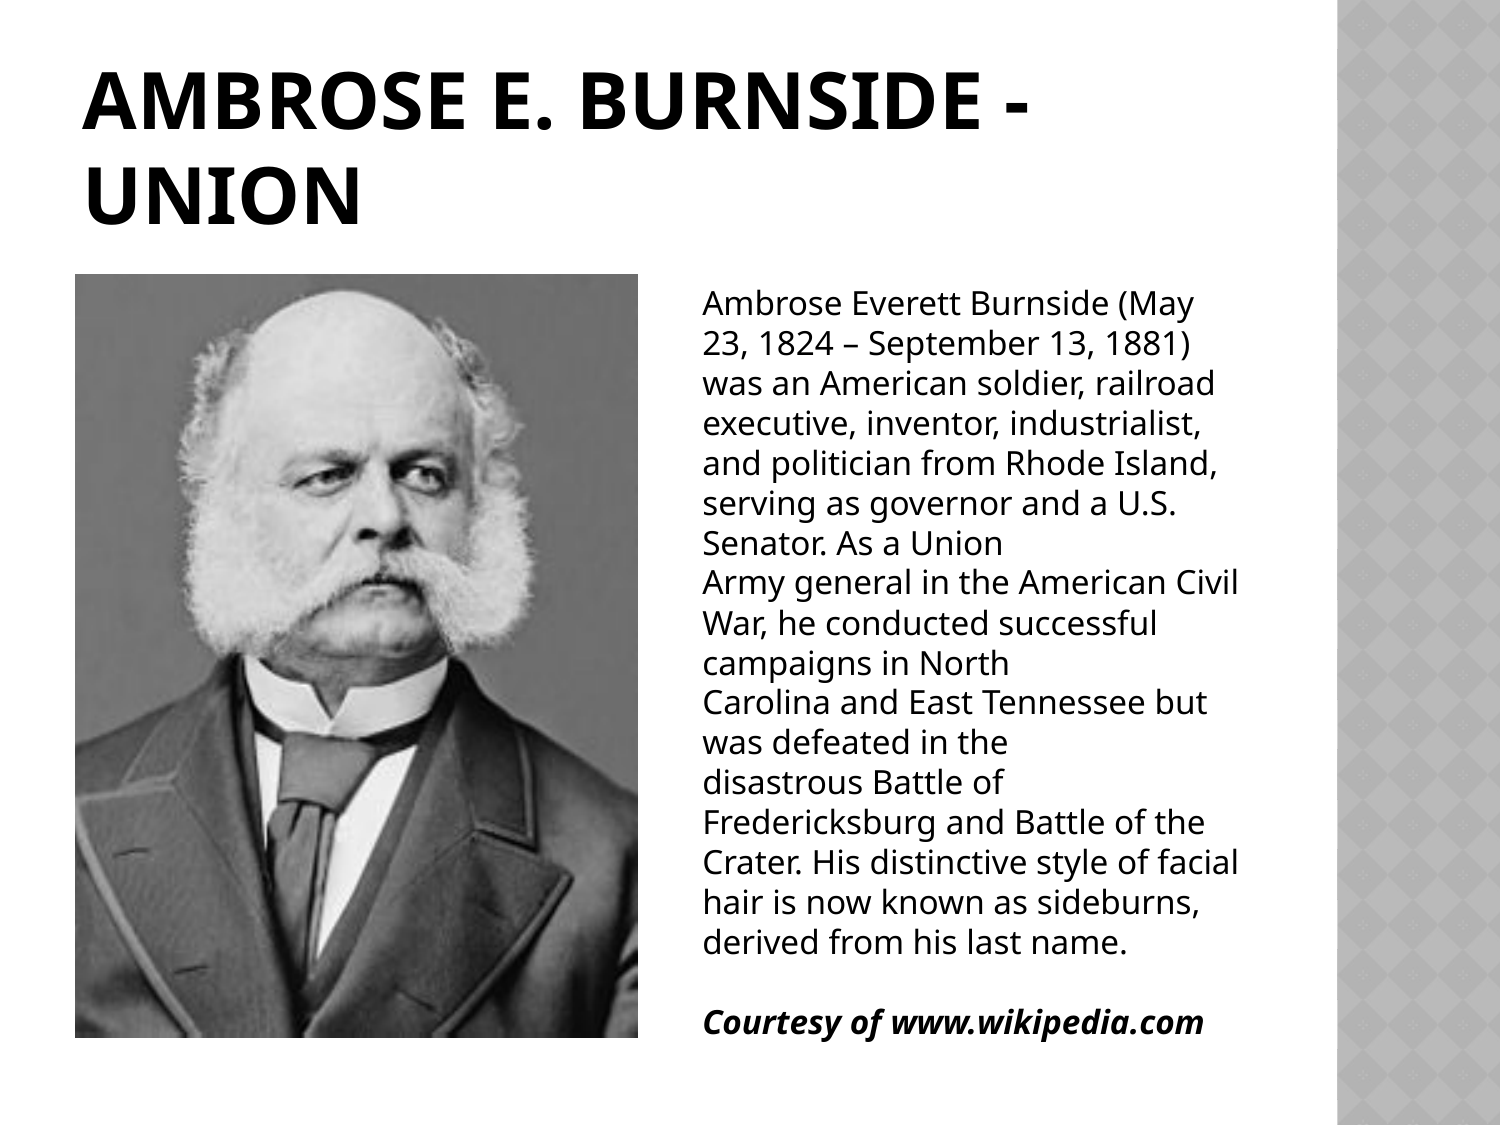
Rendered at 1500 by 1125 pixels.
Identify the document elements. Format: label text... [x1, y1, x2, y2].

text_box Ambrose Everett Burnside (May 23, 1824 – September 13, 1881) was an American soldier, railroad executive, inventor, industrialist, and politician from Rhode Island, serving as governor and a U.S. Senator. As a Union Army general in the American Civil War, he conducted successful campaigns in North Carolina and East Tennessee but was defeated in the disastrous Battle of Fredericksburg and Battle of the Crater. His distinctive style of facial hair is now known as sideburns, derived from his last name. Courtesy of www.wikipedia.com [687, 274, 1263, 1049]
title Ambrose E. Burnside - union [75, 52, 1263, 240]
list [74, 274, 638, 1038]
